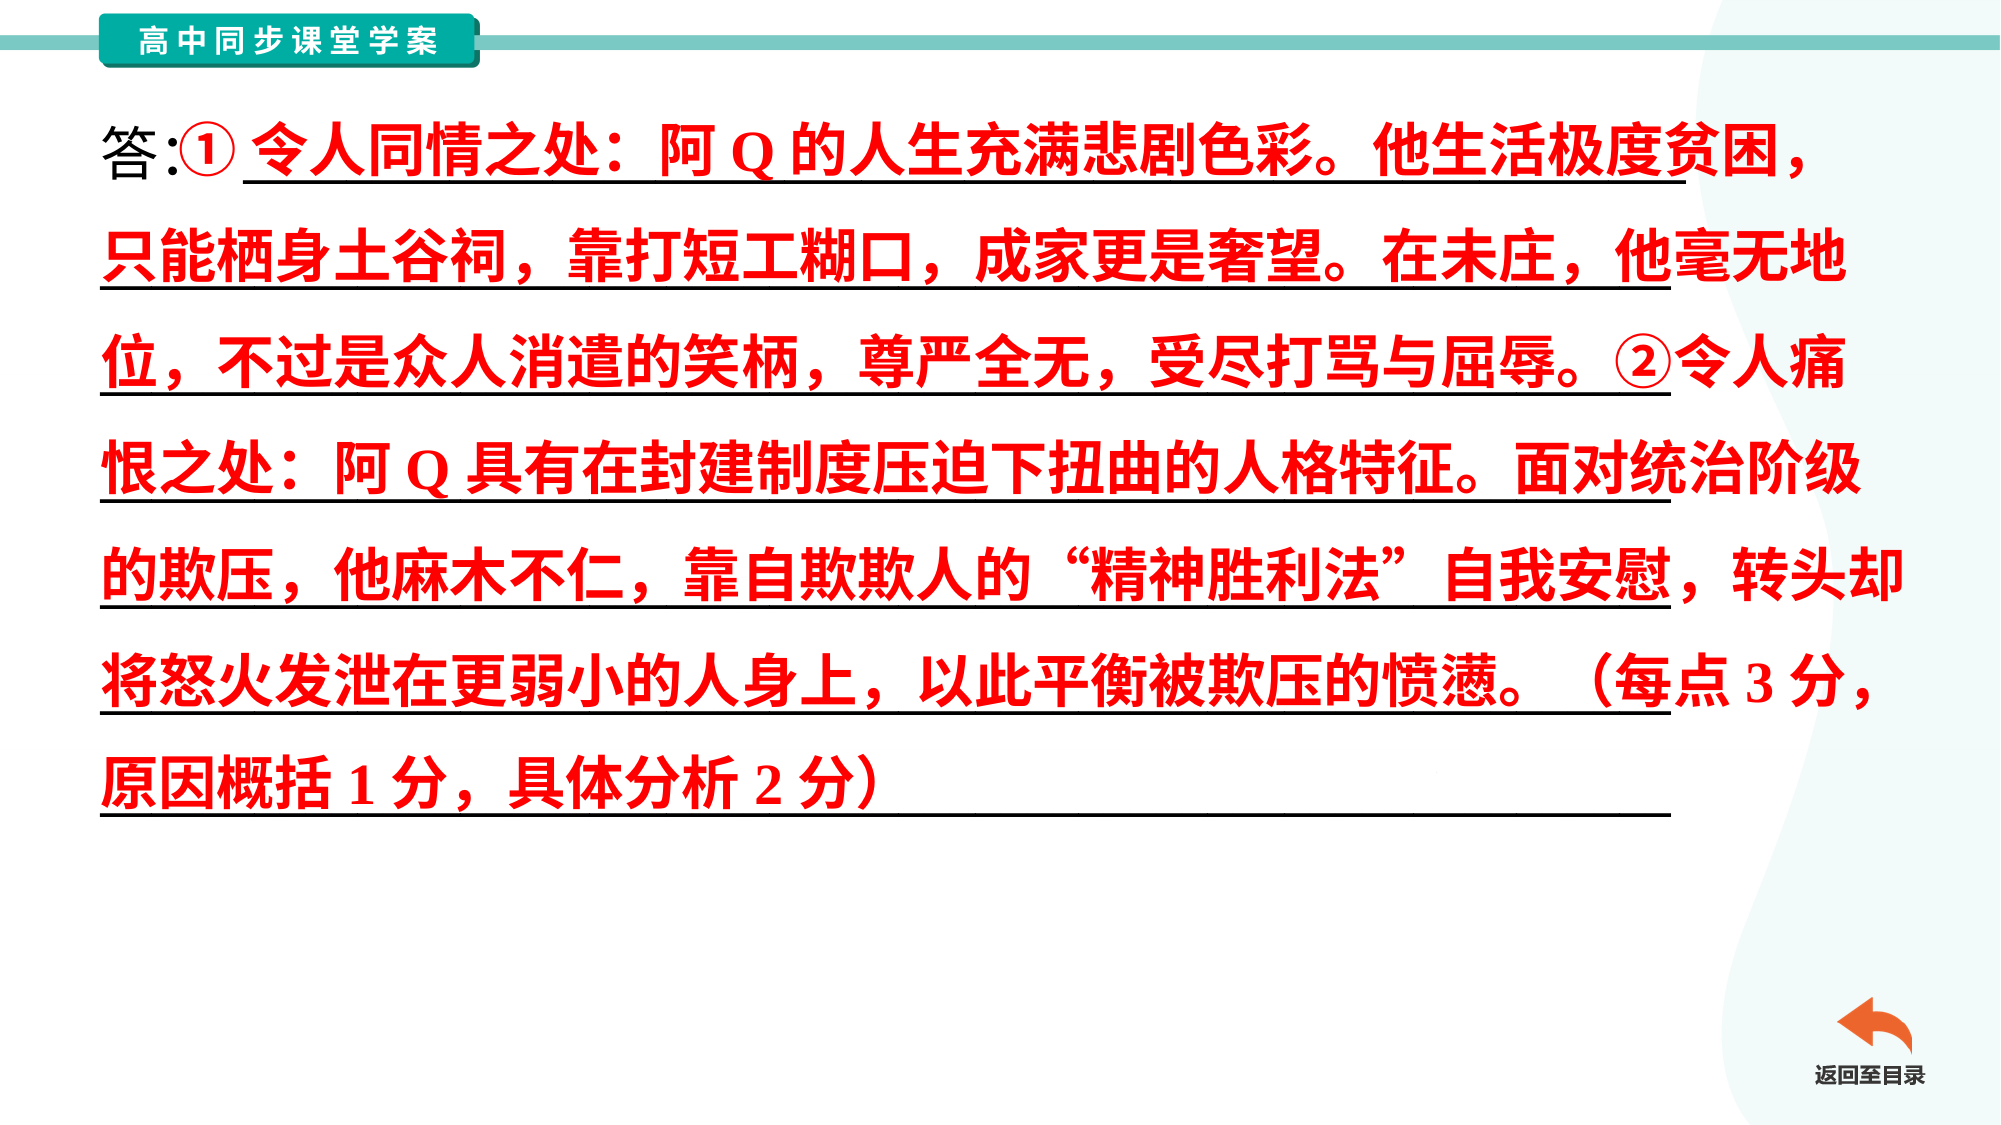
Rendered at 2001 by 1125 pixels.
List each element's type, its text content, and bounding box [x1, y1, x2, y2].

text_box ①令人同情之处：阿Q的人生充满悲剧色彩。他生活极度贫困， 只能栖身土谷祠，靠打短工糊口，成家更是奢望。在未庄，他毫无地 位，不过是众人消遣的笑柄，尊严全无，受尽打骂与屈辱。②令人痛 恨之处：阿Q具有在封建制度压迫下扭曲的人格特征。面对统治阶级 的欺压，他麻木不仁，靠自欺欺人的“精神胜利法”自我安慰，转头却 将怒火发泄在更弱小的人身上，以此平衡被欺压的愤懑。（每点3分， 原因概括1分，具体分析2分） [100, 76, 1899, 806]
picture [0, 0, 2000, 1125]
